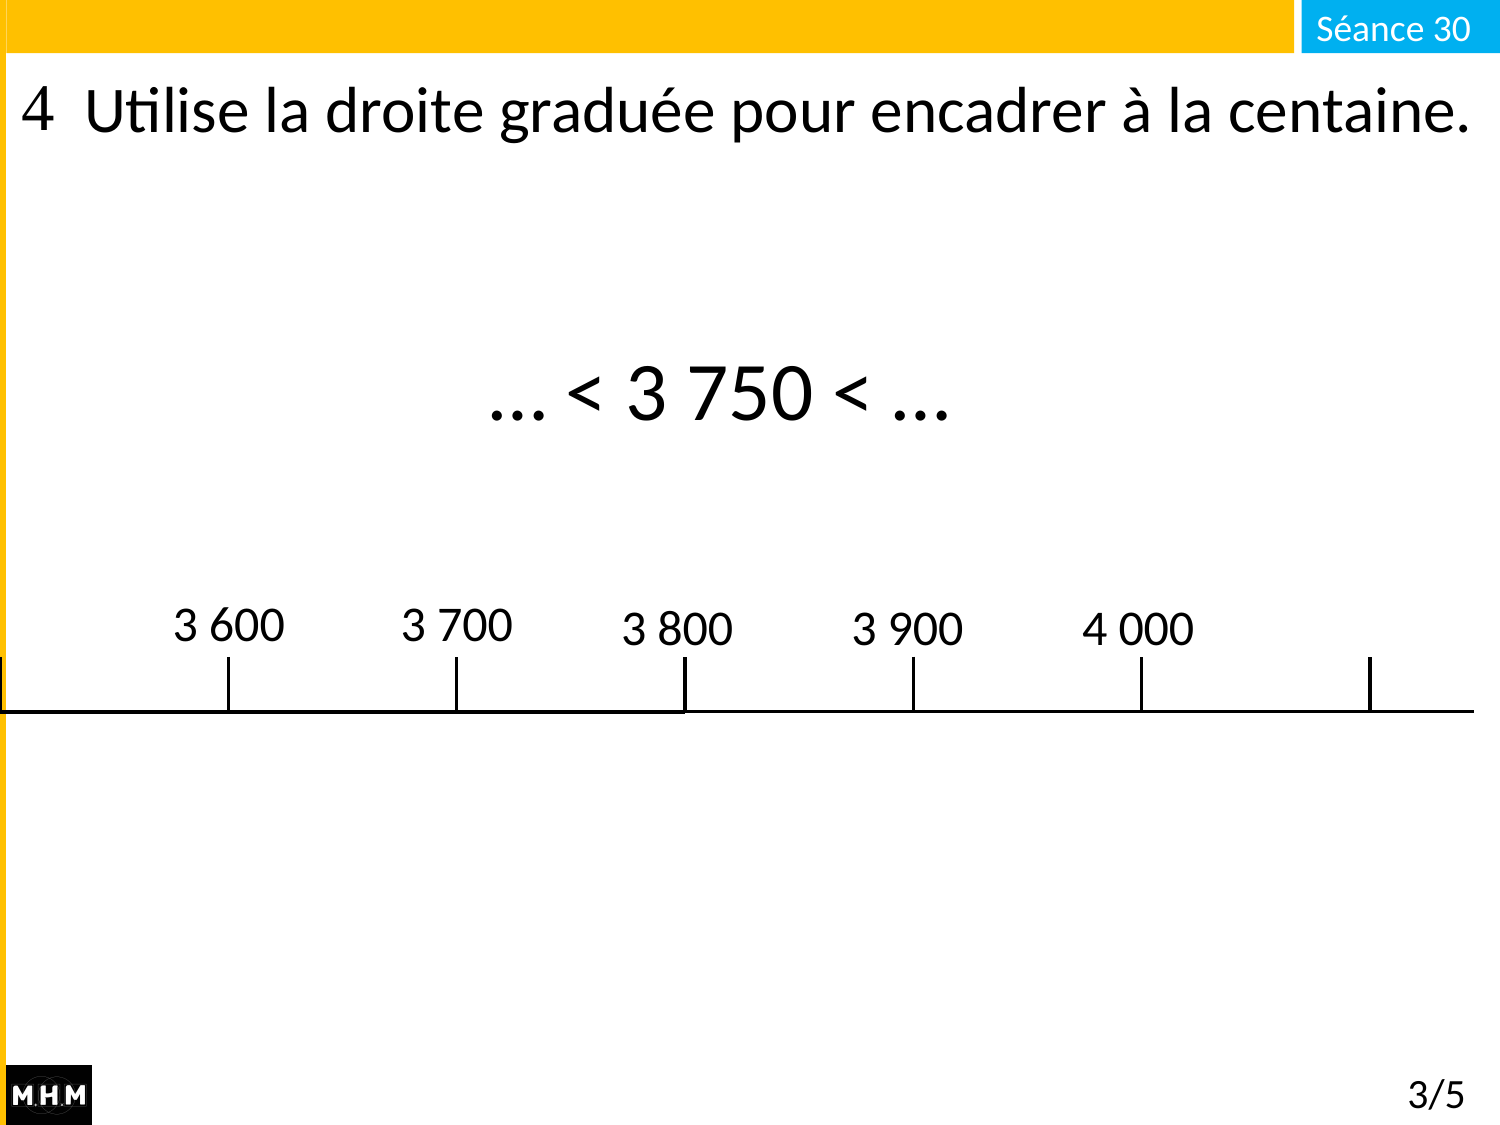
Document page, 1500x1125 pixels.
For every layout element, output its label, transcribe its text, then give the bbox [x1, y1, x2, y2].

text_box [0, 583, 1474, 713]
picture [6, 1065, 92, 1125]
title Utilise la droite graduée pour encadrer à la centaine. [69, 41, 1500, 181]
text_box … < 3 750 < … [474, 329, 1111, 445]
list 3/5 [1373, 1064, 1500, 1125]
